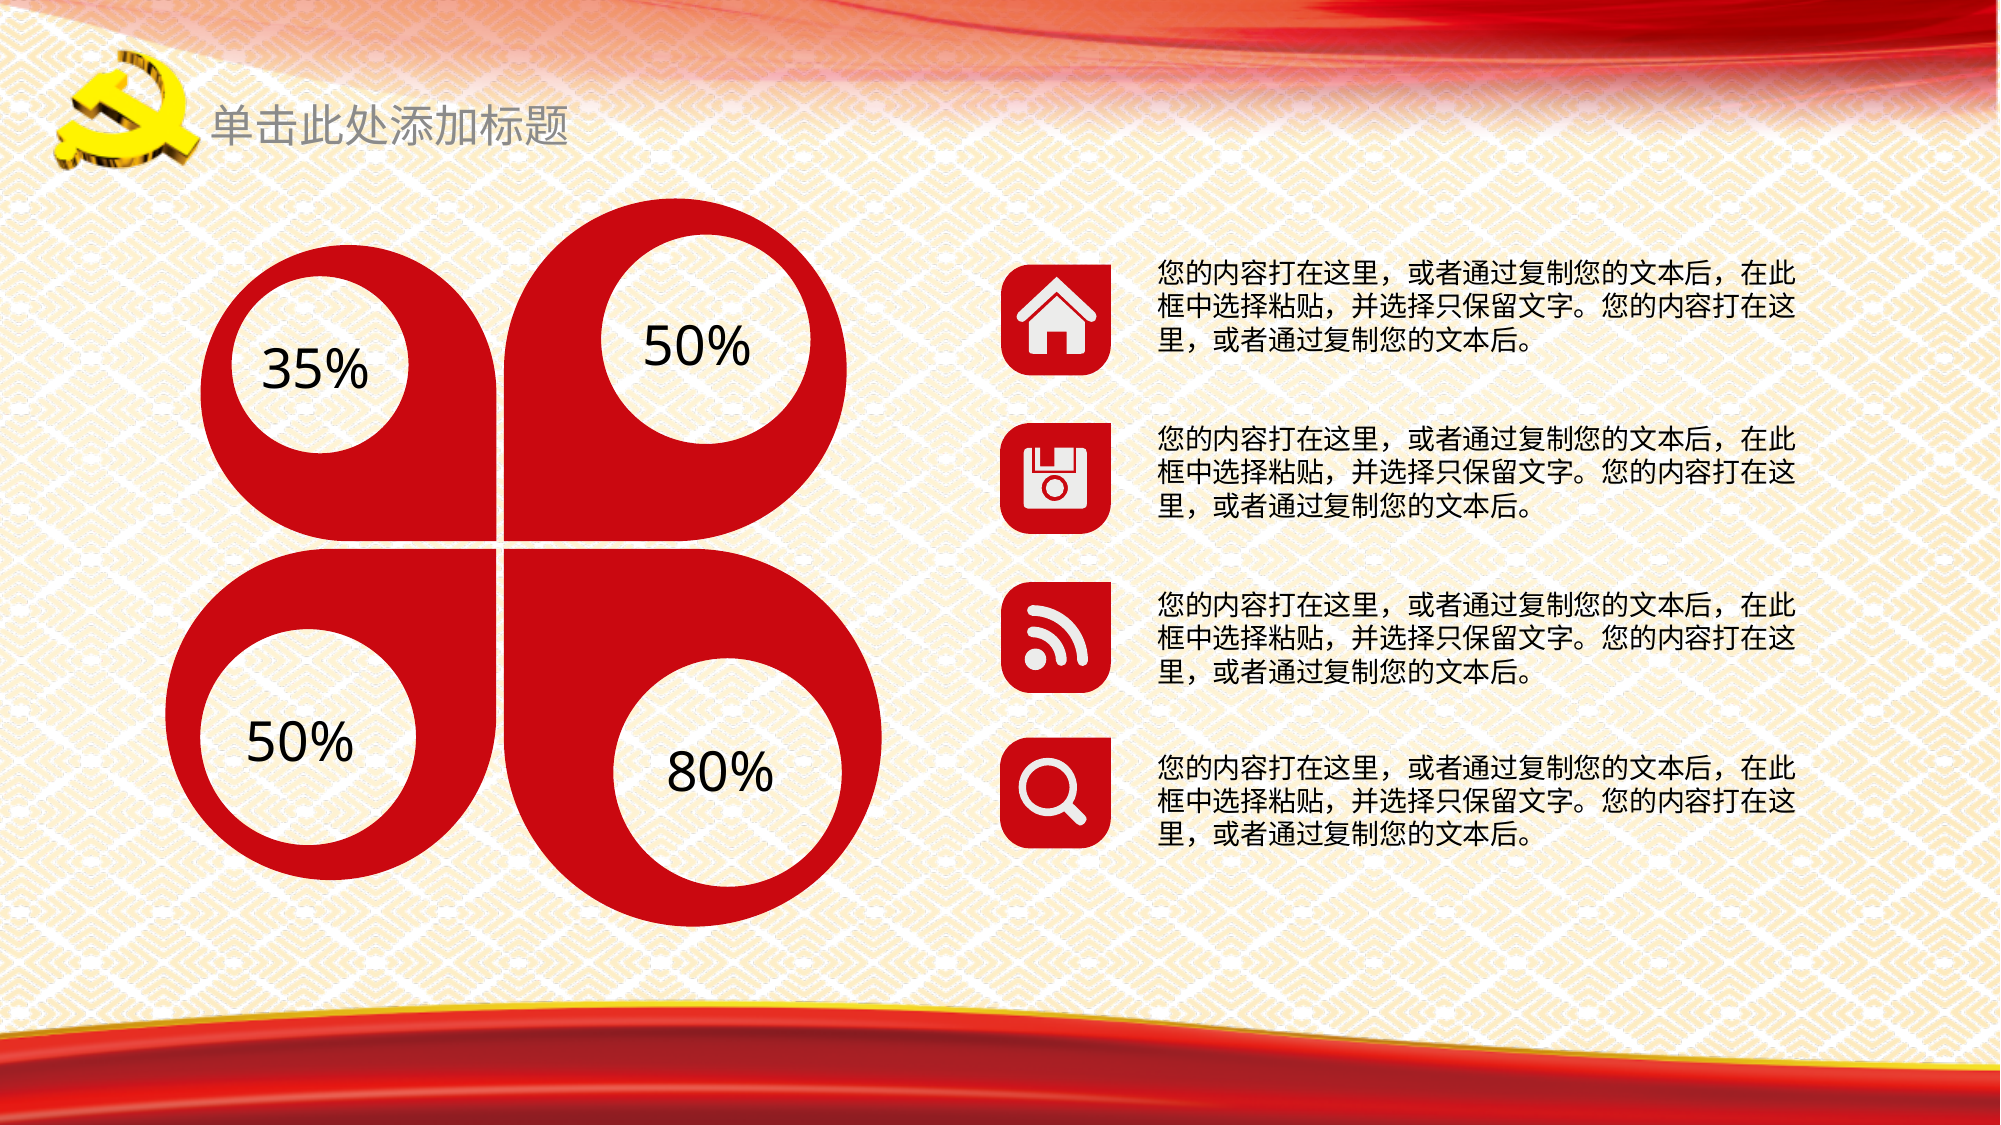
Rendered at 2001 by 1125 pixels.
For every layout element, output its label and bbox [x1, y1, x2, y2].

text_box [165, 548, 497, 881]
text_box [1000, 737, 1111, 849]
text_box [503, 198, 847, 542]
text_box [1000, 423, 1111, 534]
text_box [503, 548, 882, 927]
text_box [200, 244, 497, 542]
text_box [1001, 582, 1111, 693]
picture [0, 0, 2000, 1125]
text_box [1001, 264, 1111, 376]
